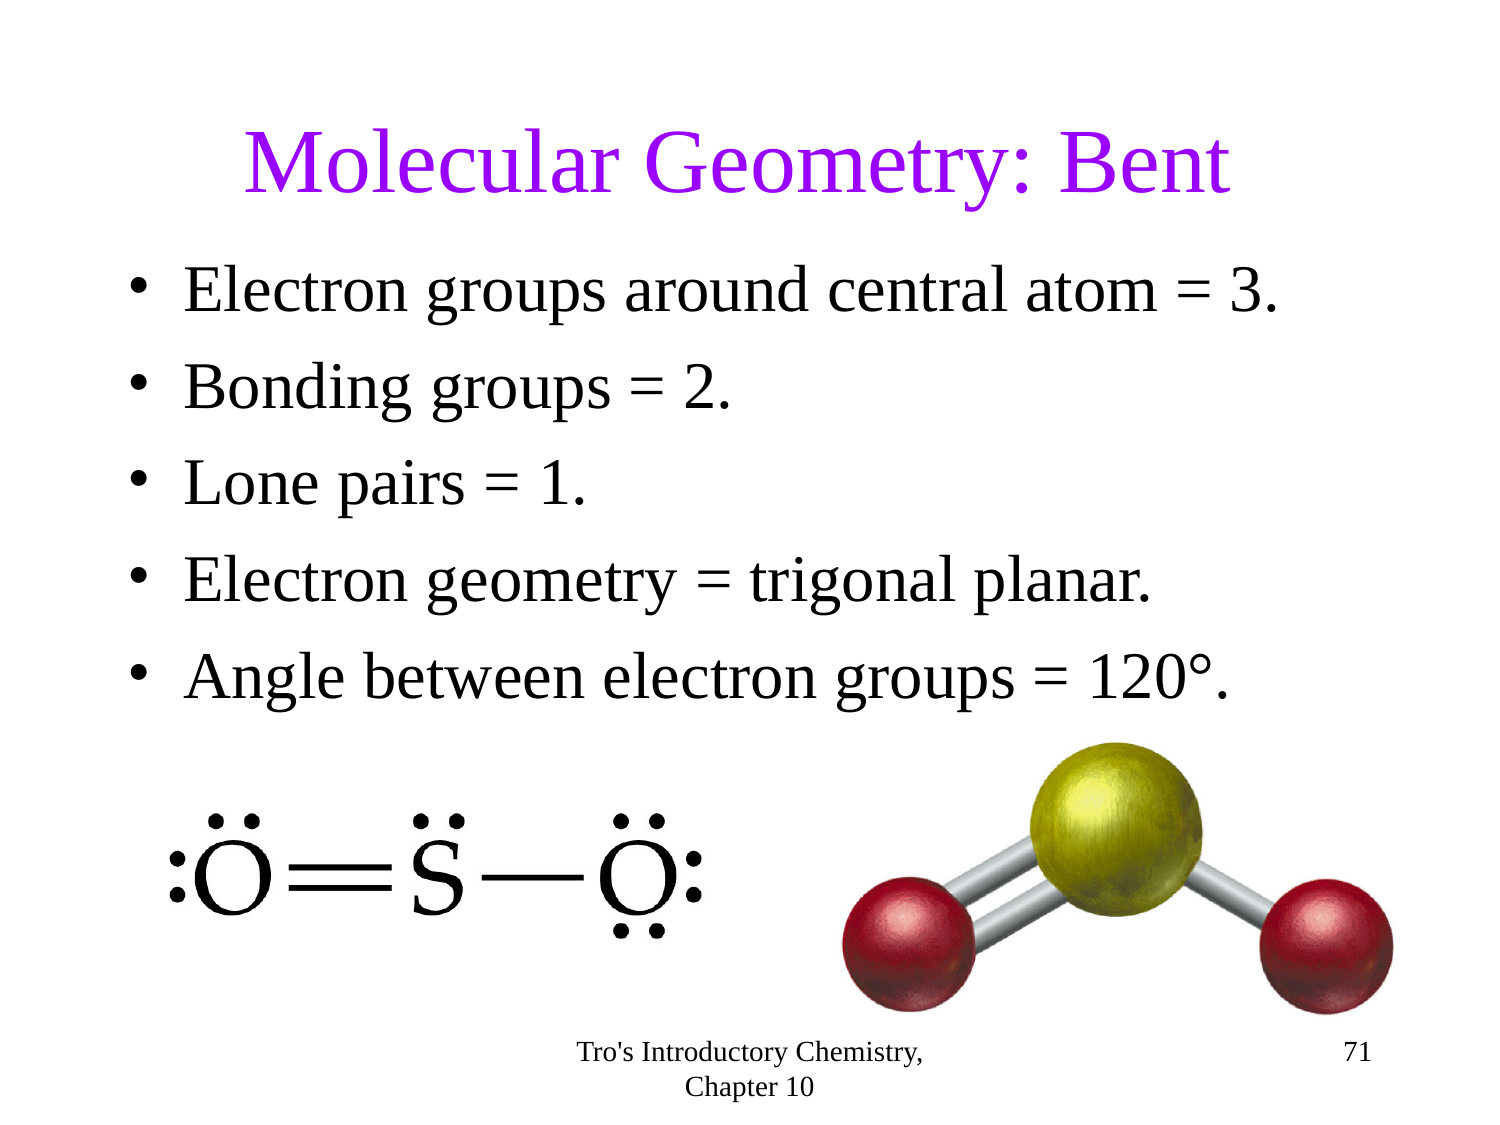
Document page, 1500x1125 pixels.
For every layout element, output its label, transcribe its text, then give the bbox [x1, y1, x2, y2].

text_box Electron groups around central atom = 3. Bonding groups = 2. Lone pairs = 1. Electron geometry = trigonal planar. Angle between electron groups = 120°. [112, 237, 1388, 750]
picture [162, 724, 1414, 1034]
text_box Molecular Geometry: Bent [0, 62, 1500, 250]
text_box <number> [1074, 1043, 1388, 1100]
text_box Tro's Introductory Chemistry, Chapter 10 [512, 1043, 988, 1100]
